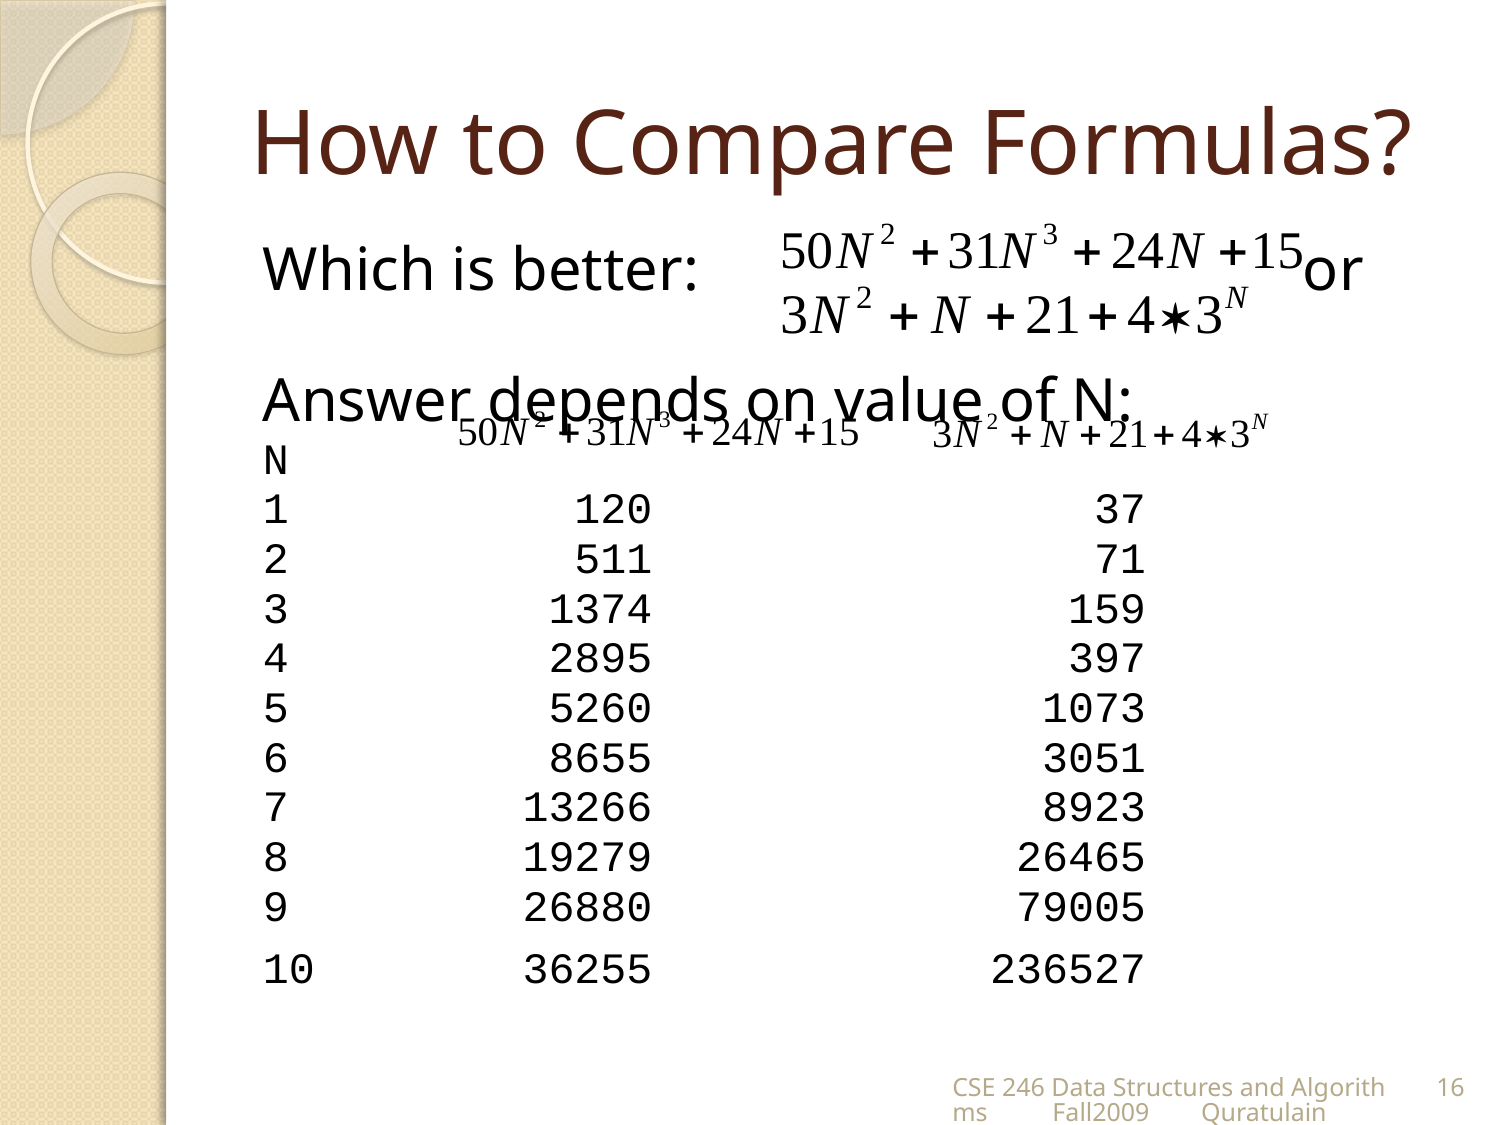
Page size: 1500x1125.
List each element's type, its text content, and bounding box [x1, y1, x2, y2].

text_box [452, 401, 866, 456]
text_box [773, 273, 1262, 349]
slide_number 16 [1413, 1034, 1488, 1113]
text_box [773, 210, 1312, 282]
title How to Compare Formulas? [235, 45, 1466, 233]
list Which is better: or Answer depends on value of N: N 1 120 37 2 511 71 3 1374 159 4 2895 397 5 5260 1073 6 8655 3051 7 13266 8923 8 19279 26465 9 26880 79005 10 36255 236527 [235, 237, 1466, 1025]
footer CSE 246 Data Structures and Algorithms Fall2009 Quratulain [937, 1034, 1413, 1113]
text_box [927, 403, 1278, 458]
